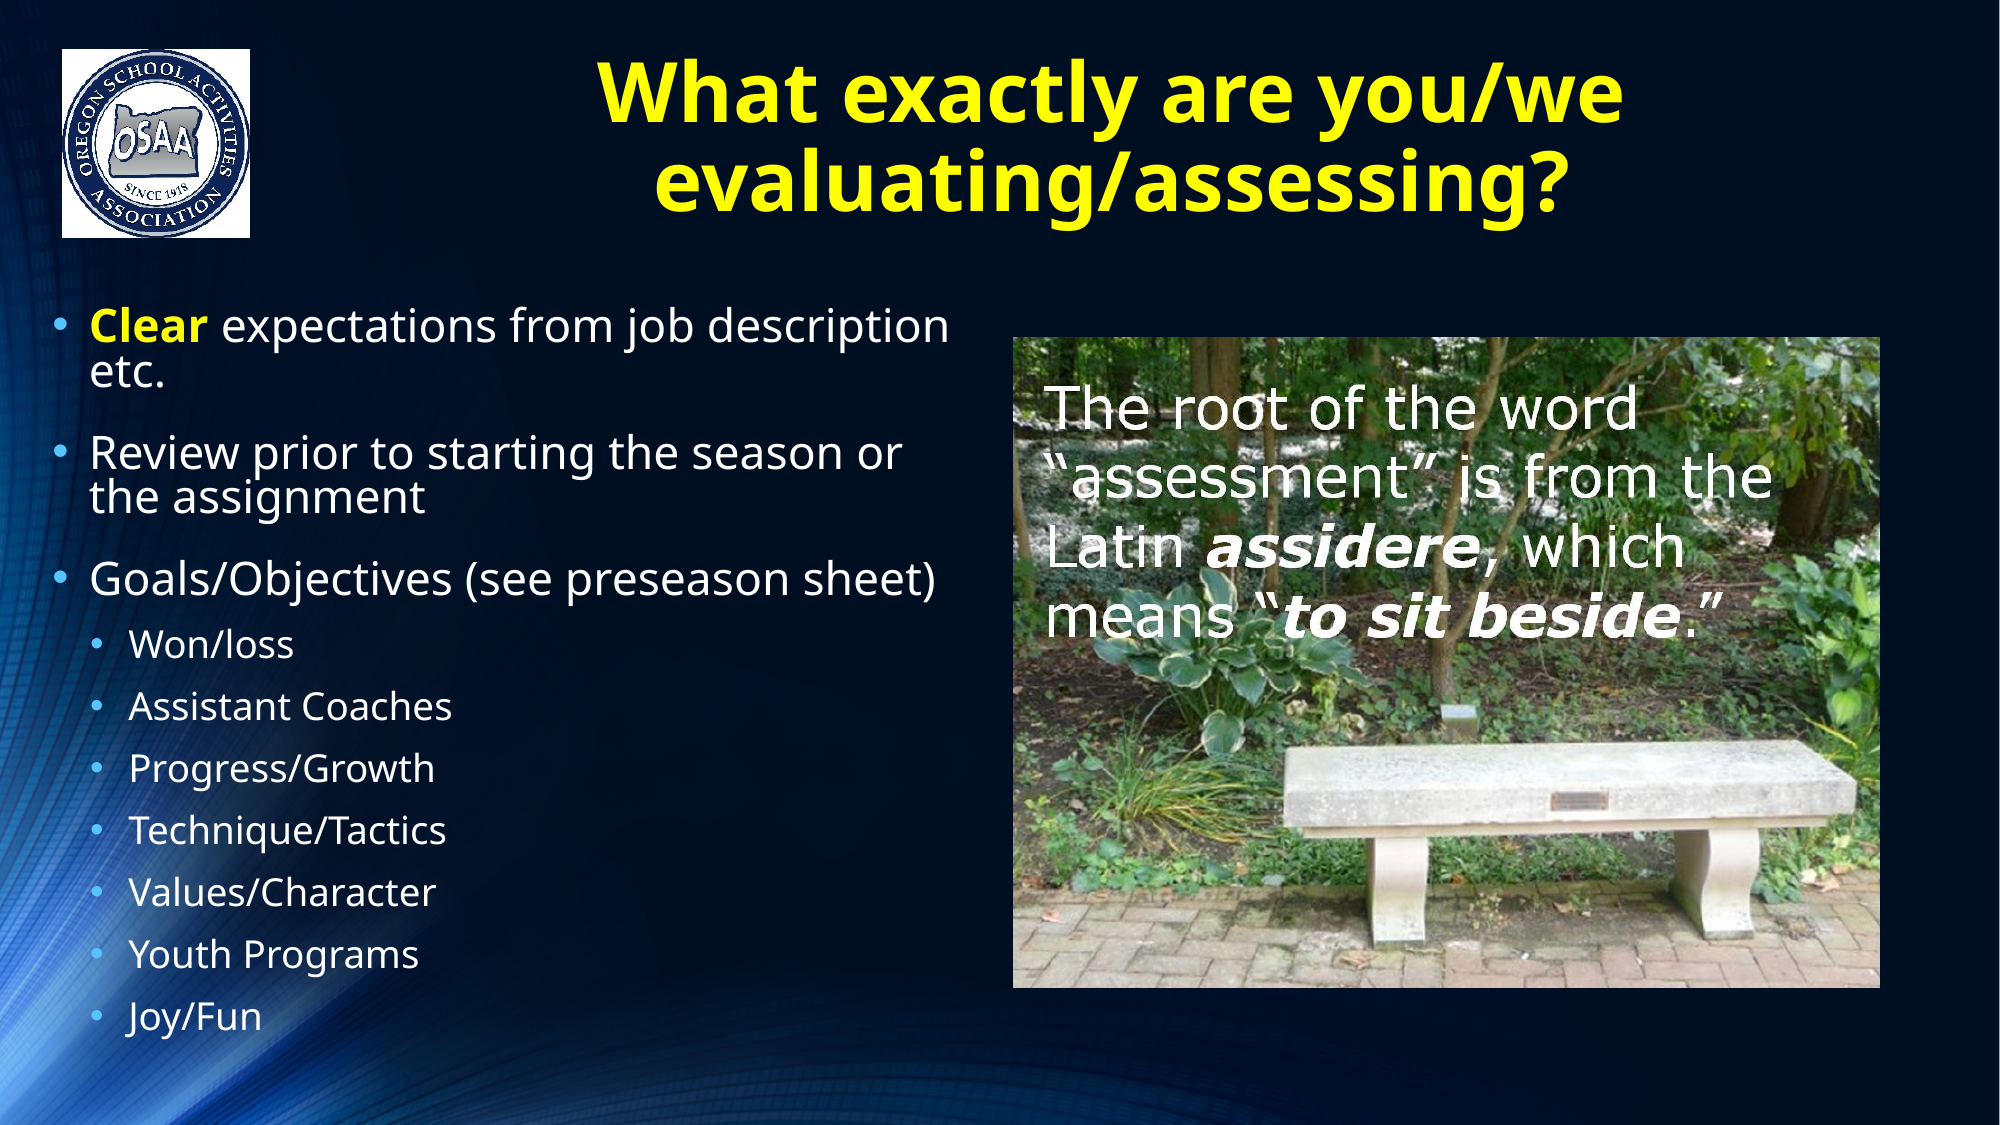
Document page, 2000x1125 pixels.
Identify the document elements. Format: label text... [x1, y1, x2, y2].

list Clear expectations from job description etc. Review prior to starting the season or the assignment Goals/Objectives (see preseason sheet) Won/loss Assistant Coaches Progress/Growth Technique/Tactics Values/Character Youth Programs Joy/Fun [37, 299, 972, 1050]
picture [0, 0, 2000, 1125]
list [1013, 337, 1881, 988]
title What exactly are you/we evaluating/assessing? [349, 24, 1875, 338]
